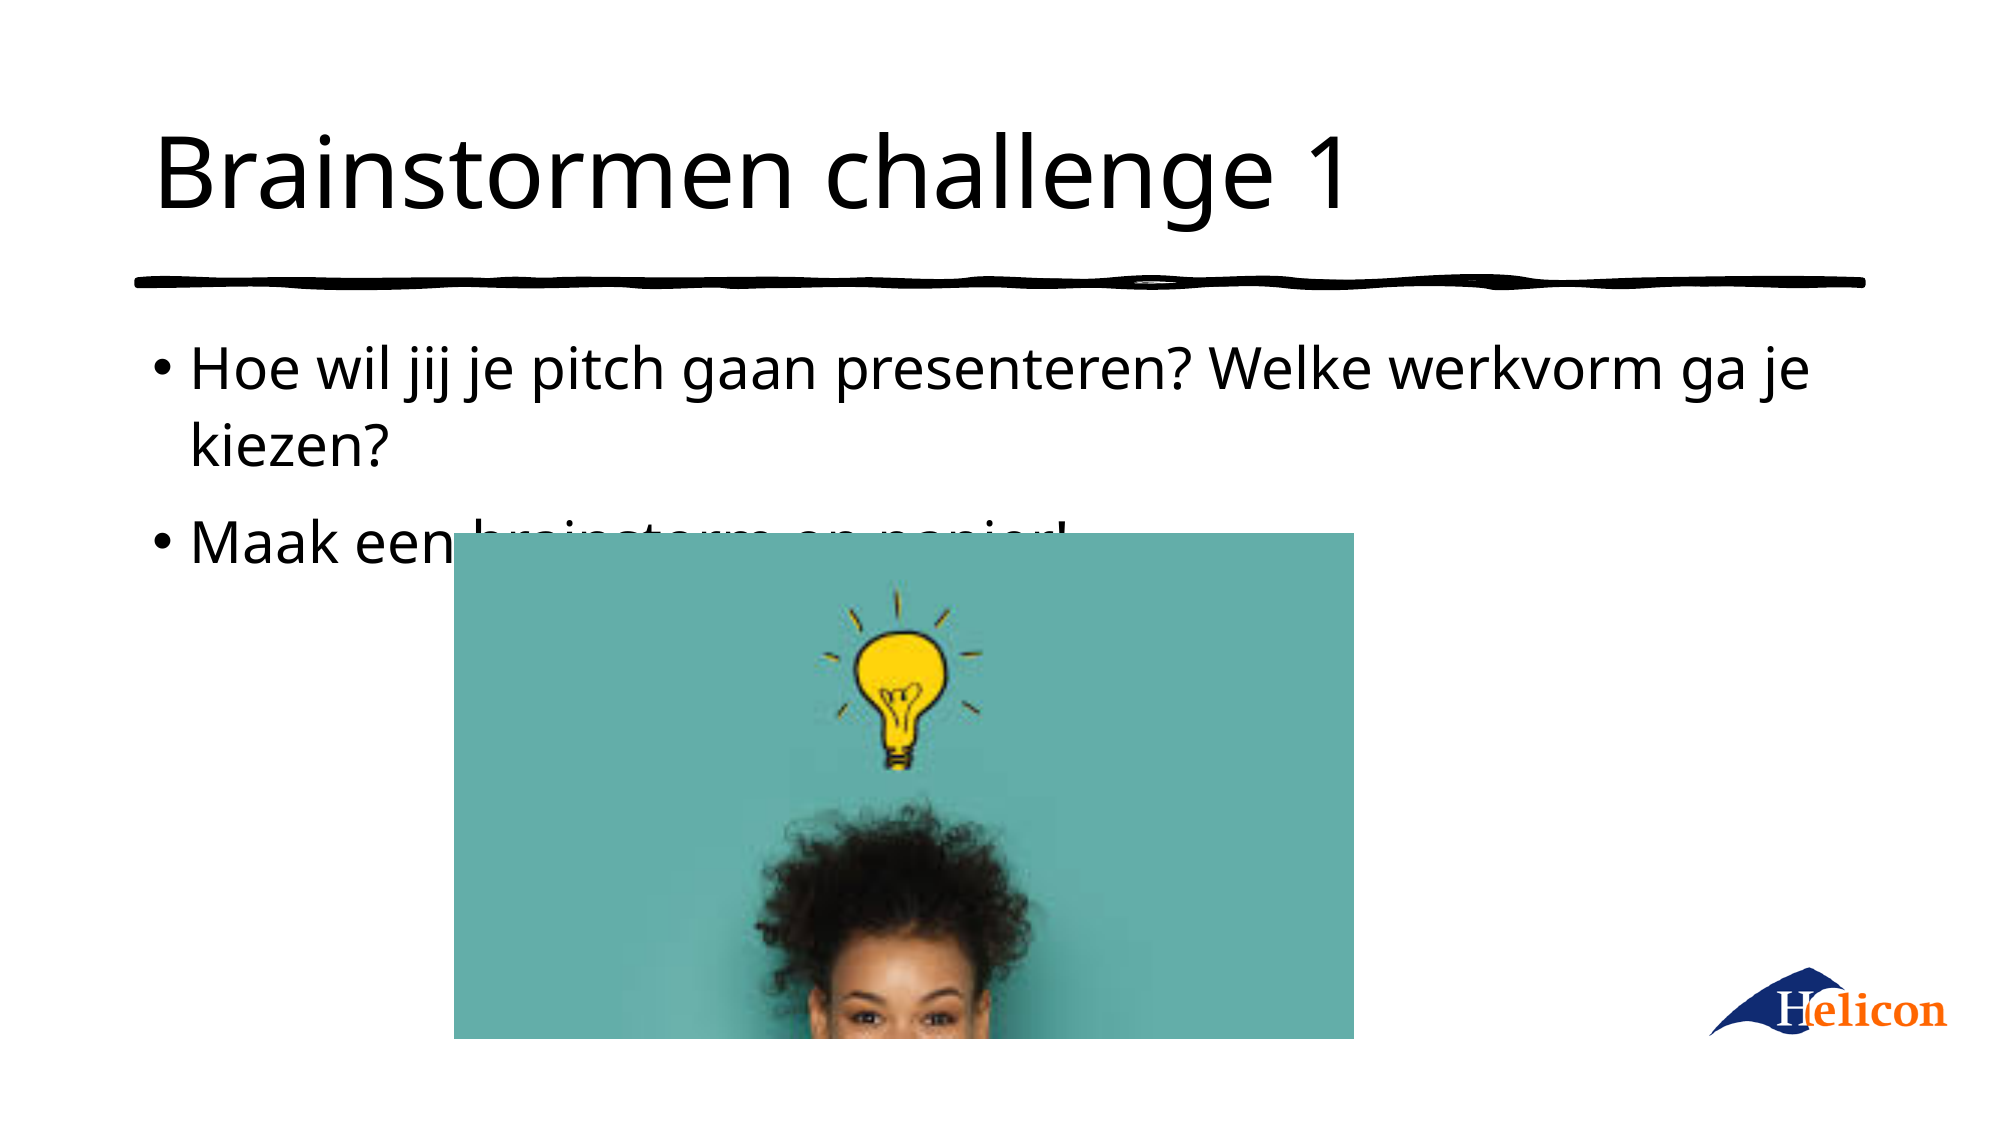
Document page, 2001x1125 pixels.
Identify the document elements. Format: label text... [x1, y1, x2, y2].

picture [454, 533, 1354, 1039]
list Hoe wil jij je pitch gaan presenteren? Welke werkvorm ga je kiezen? Maak een brainstorm op papier! [137, 316, 1863, 1014]
picture [1671, 927, 2000, 1125]
title Brainstormen challenge 1 [137, 59, 1863, 278]
